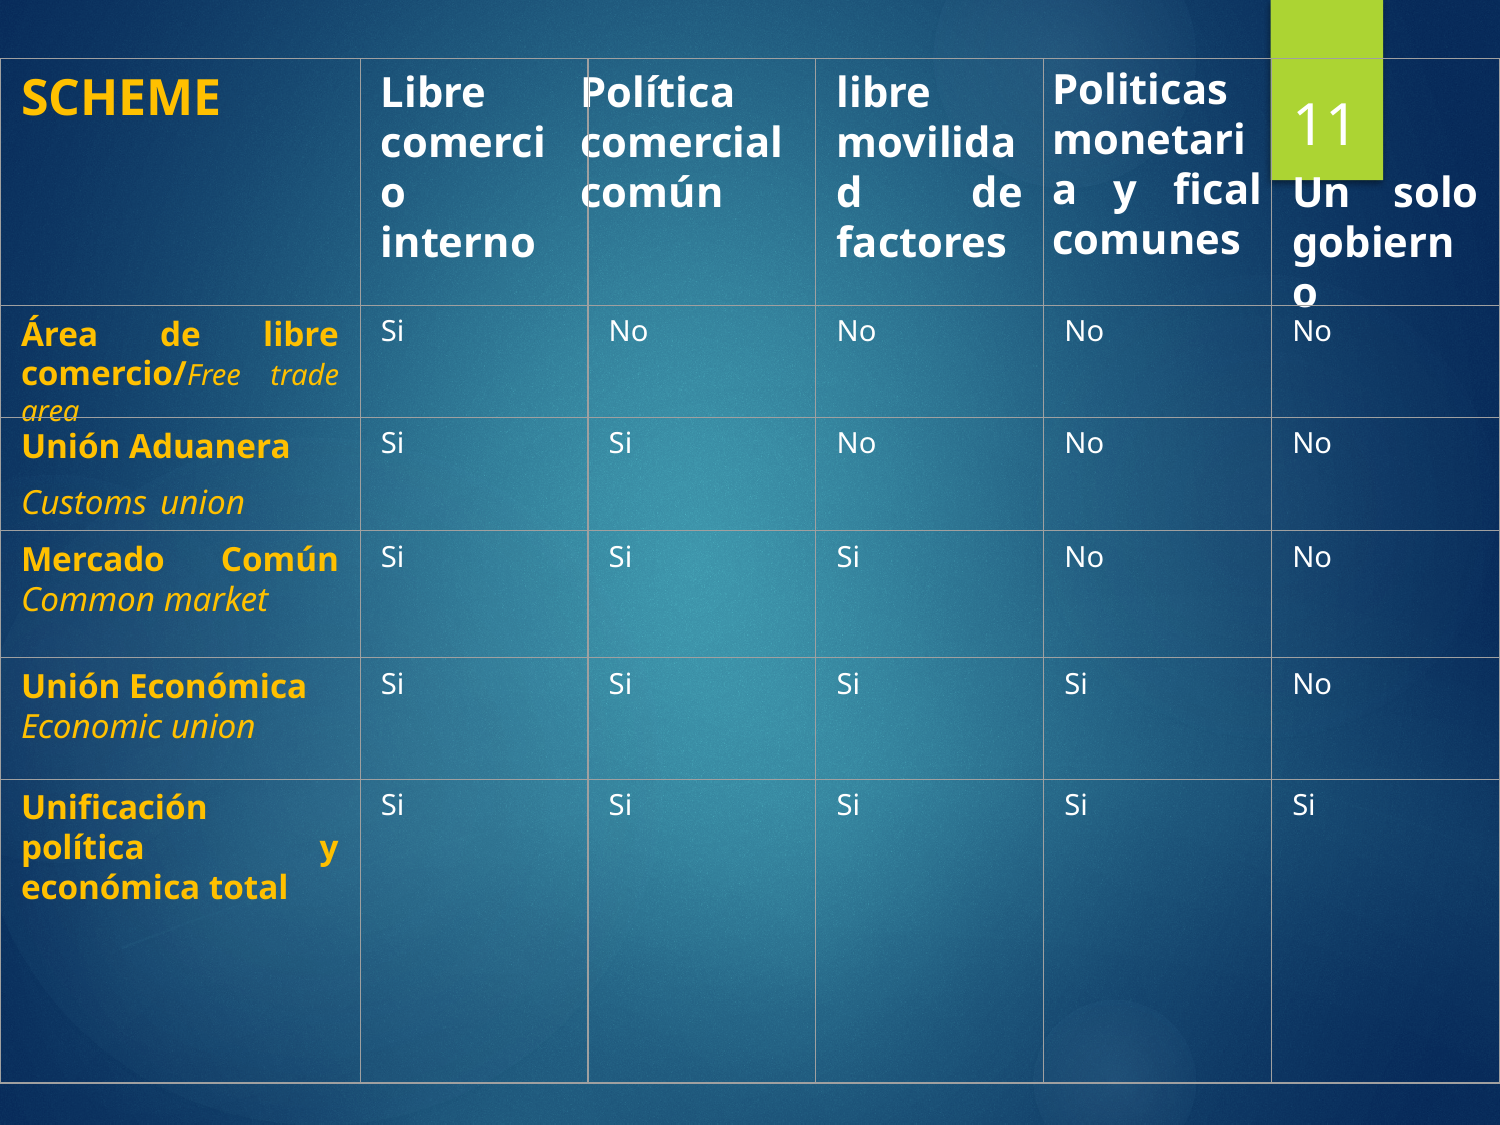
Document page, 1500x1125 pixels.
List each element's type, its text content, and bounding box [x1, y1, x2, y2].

slide_number 11 [1273, 48, 1378, 54]
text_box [0, 55, 1500, 1084]
